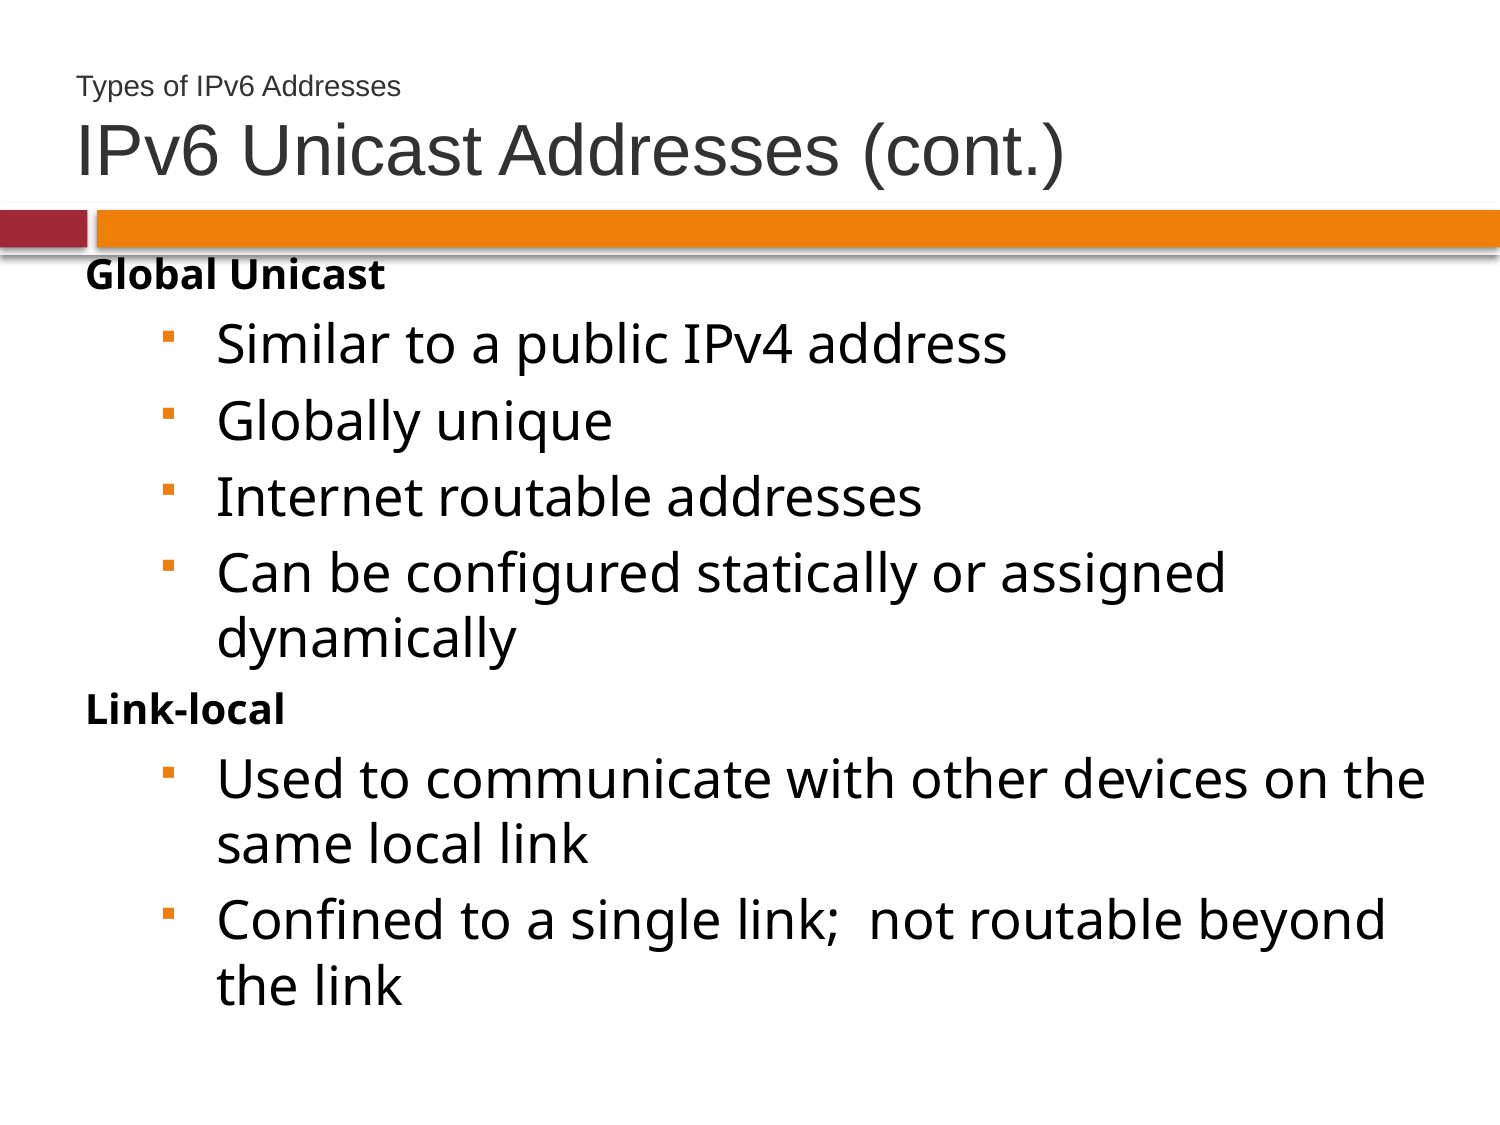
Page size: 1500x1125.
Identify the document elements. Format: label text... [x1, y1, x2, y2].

title Types of IPv6 Addresses IPv6 Unicast Addresses (cont.) [61, 59, 1500, 198]
list Global Unicast Similar to a public IPv4 address Globally unique Internet routable addresses Can be configured statically or assigned dynamically Link-local Used to communicate with other devices on the same local link Confined to a single link; not routable beyond the link [69, 240, 1450, 1044]
